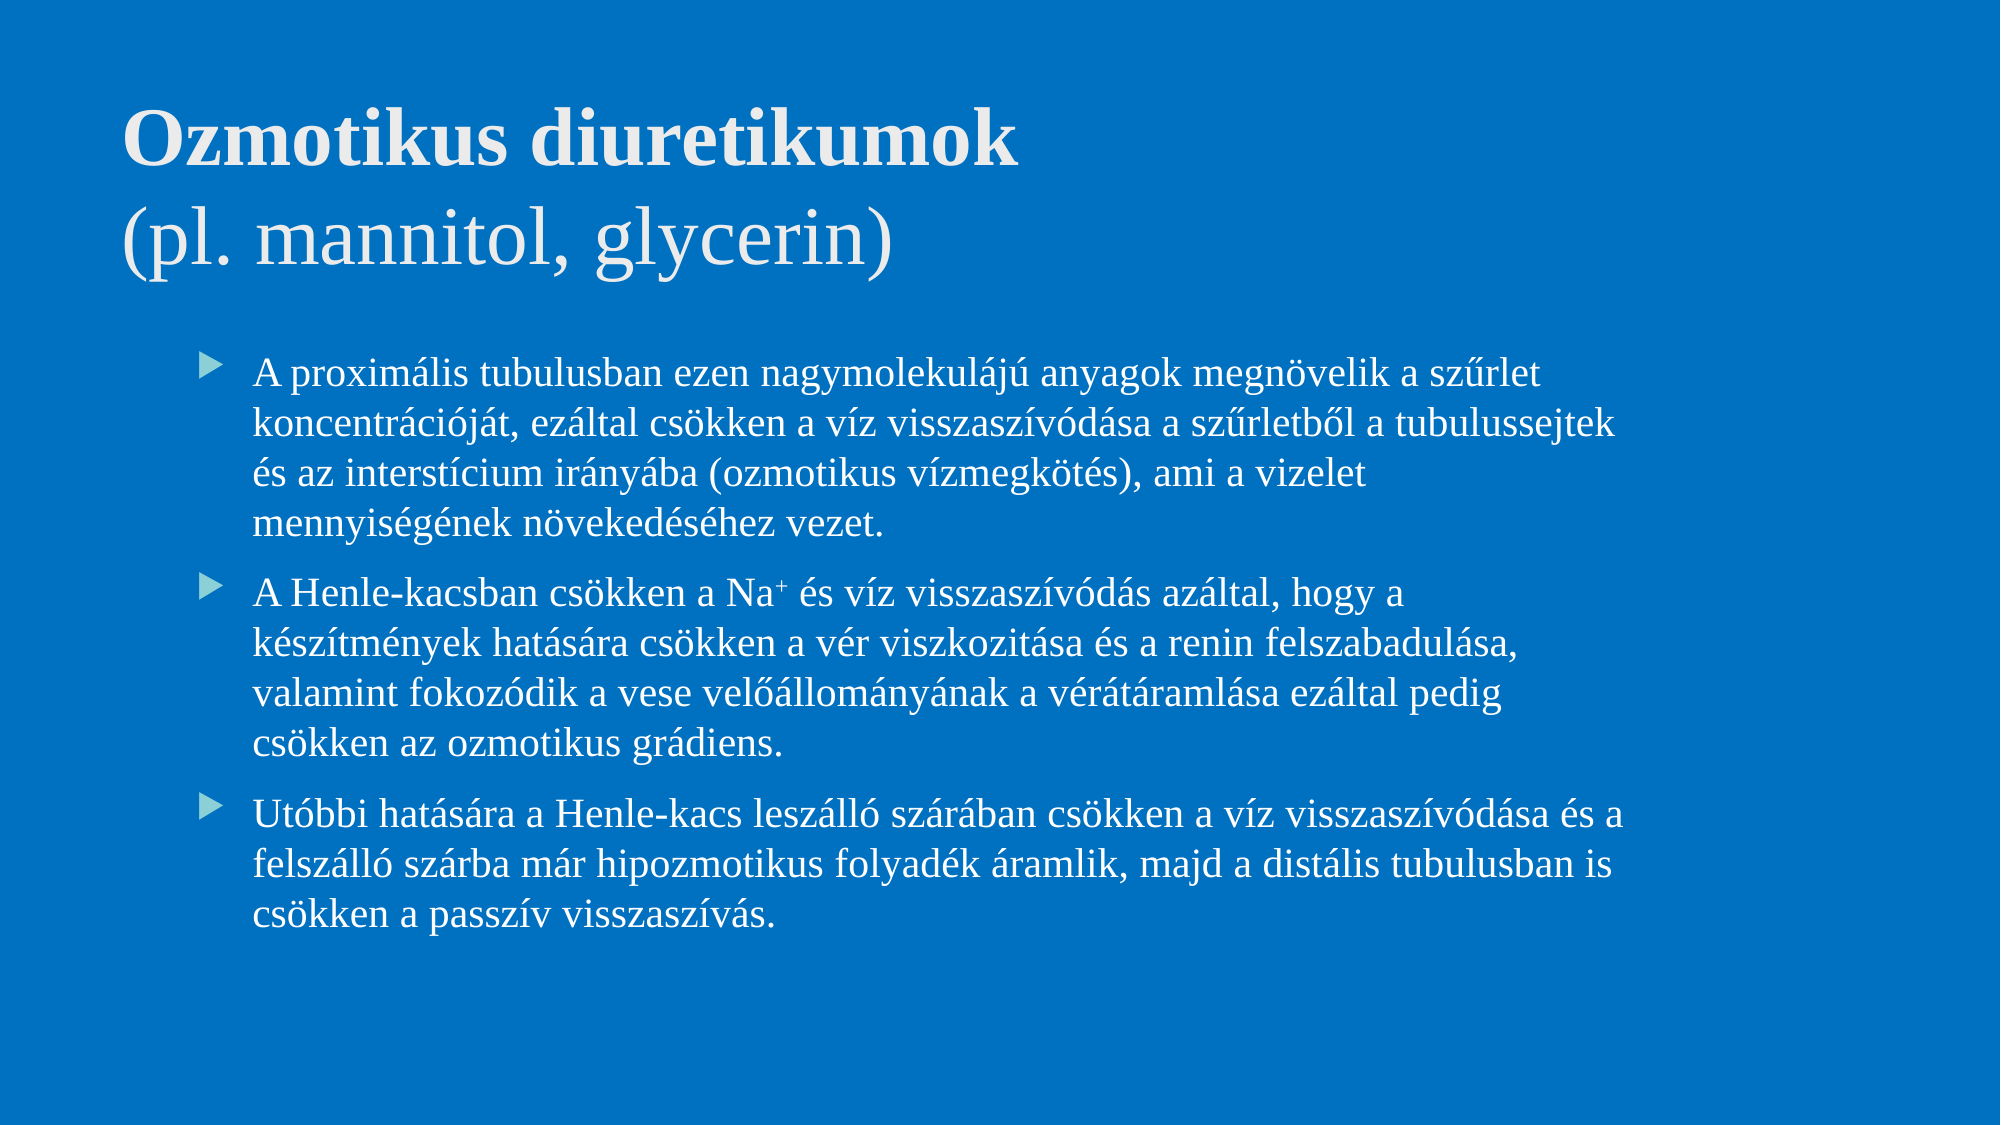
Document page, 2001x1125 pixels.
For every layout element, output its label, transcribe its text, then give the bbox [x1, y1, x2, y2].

list A proximális tubulusban ezen nagymolekulájú anyagok megnövelik a szűrlet koncentrációját, ezáltal csökken a víz visszaszívódása a szűrletből a tubulussejtek és az interstícium irányába (ozmotikus vízmegkötés), ami a vizelet mennyiségének növekedéséhez vezet. A Henle-kacsban csökken a Na+ és víz visszaszívódás azáltal, hogy a készítmények hatására csökken a vér viszkozitása és a renin felszabadulása, valamint fokozódik a vese velőállományának a vérátáramlása ezáltal pedig csökken az ozmotikus grádiens. Utóbbi hatására a Henle-kacs leszálló szárában csökken a víz visszaszívódása és a felszálló szárba már hipozmotikus folyadék áramlik, majd a distális tubulusban is csökken a passzív visszaszívás. [181, 336, 1649, 1025]
title Ozmotikus diuretikumok (pl. mannitol, glycerin) [106, 74, 1649, 304]
